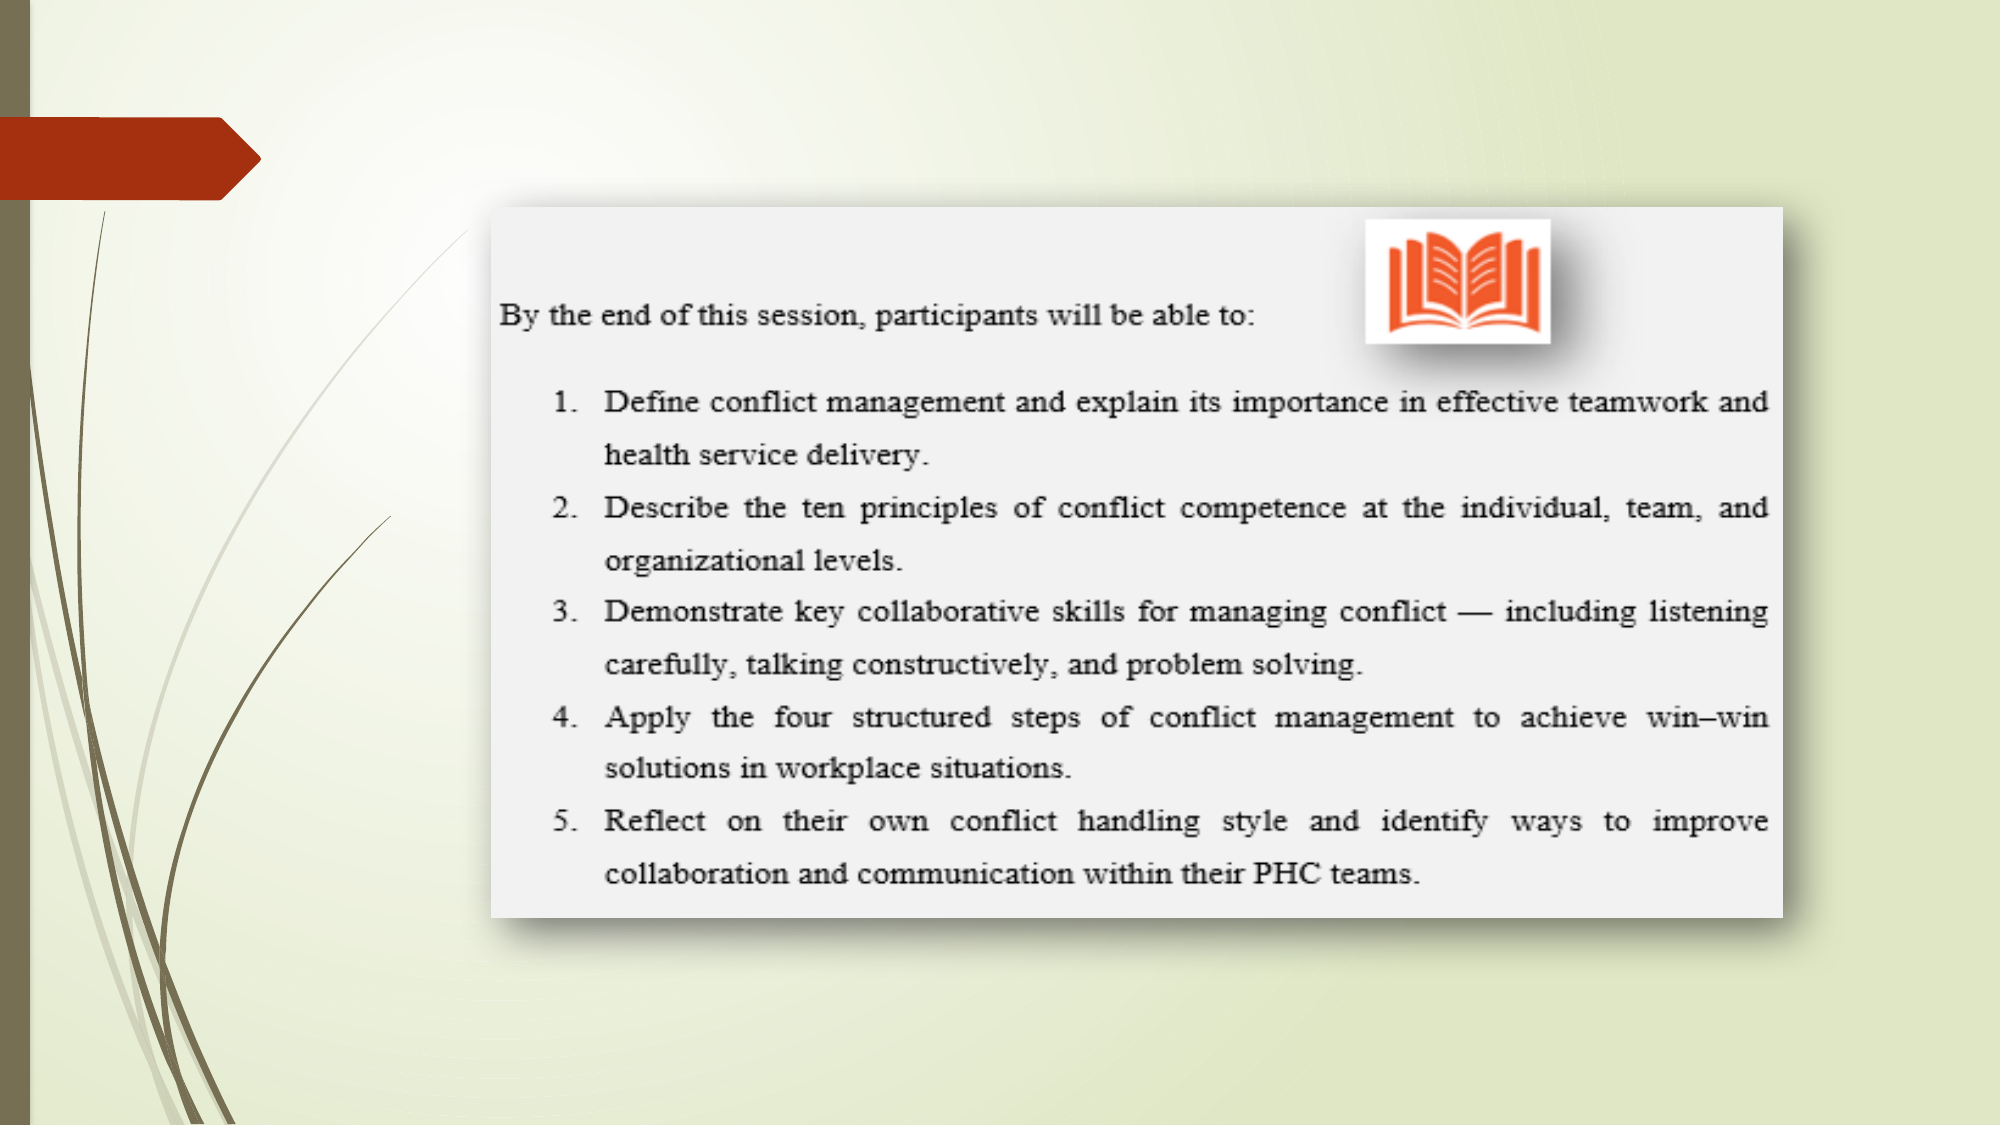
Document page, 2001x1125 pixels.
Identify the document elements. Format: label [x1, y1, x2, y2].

list [490, 207, 1783, 918]
